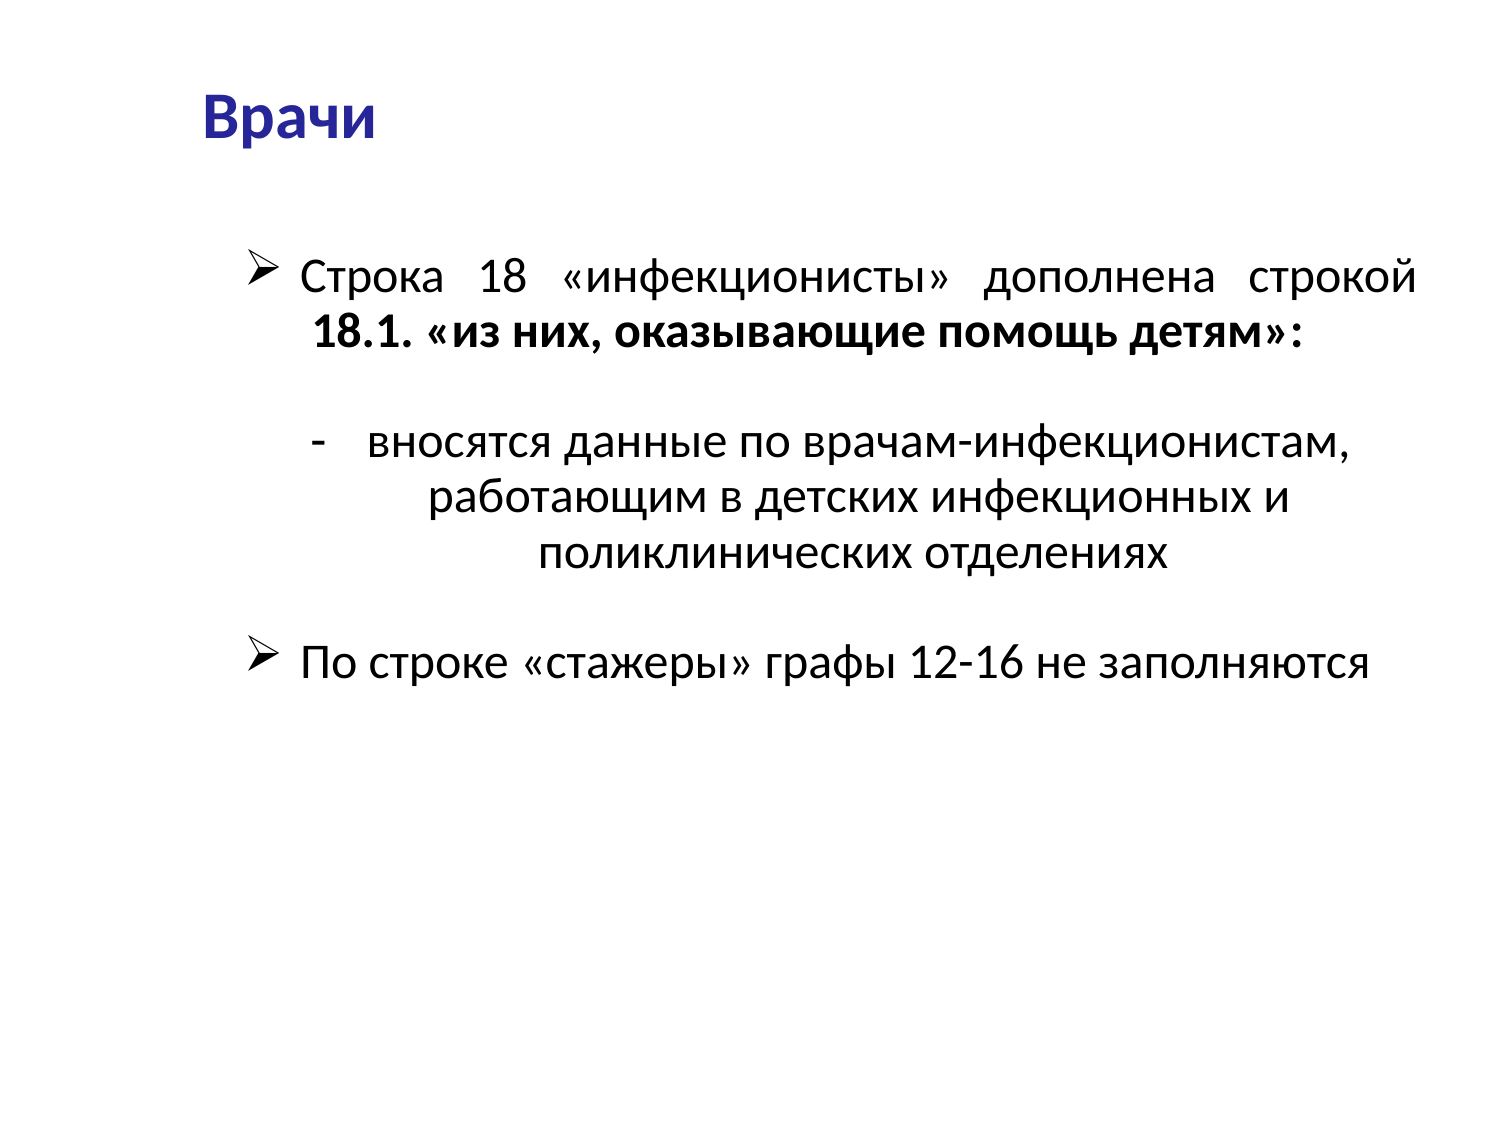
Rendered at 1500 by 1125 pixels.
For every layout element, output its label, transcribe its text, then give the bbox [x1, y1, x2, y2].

text_box Врачи [187, 19, 1418, 161]
list Строка 18 «инфекционисты» дополнена строкой 18.1. «из них, оказывающие помощь детям»: вносятся данные по врачам-инфекционистам, работающим в детских инфекционных и поликлинических отделениях По строке «стажеры» графы 12-16 не заполняются [230, 243, 1418, 890]
